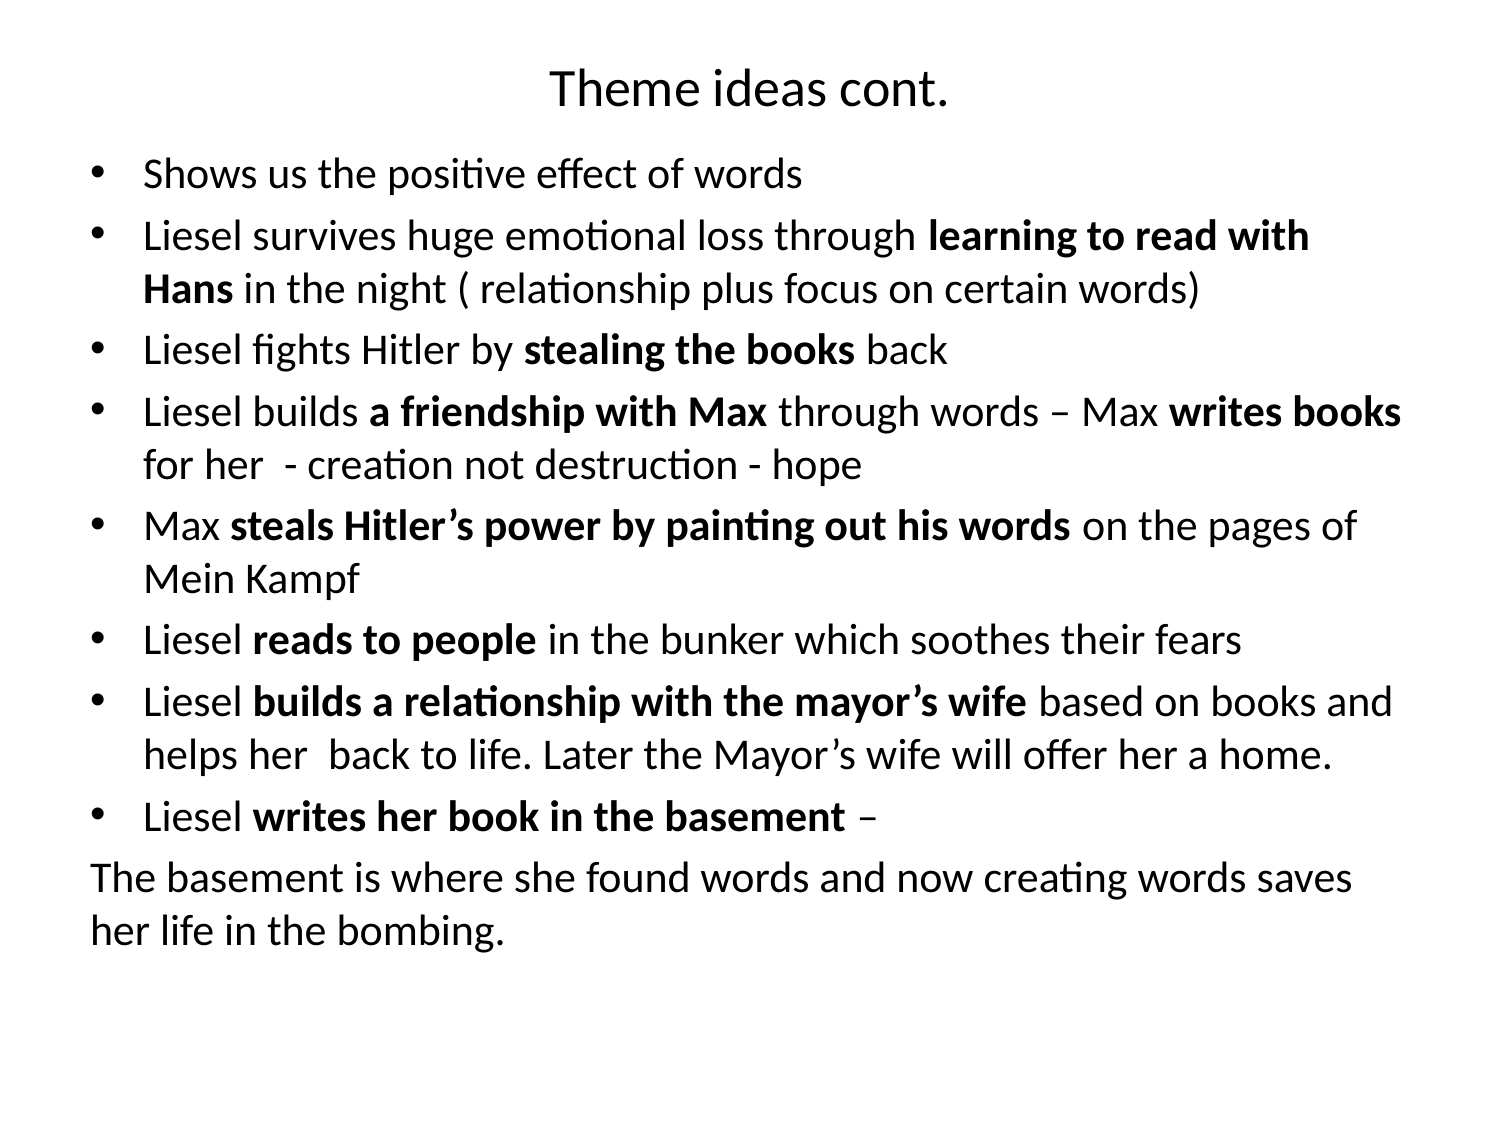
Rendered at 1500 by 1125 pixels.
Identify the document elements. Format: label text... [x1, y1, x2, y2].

title Theme ideas cont. [75, 45, 1425, 126]
list Shows us the positive effect of words Liesel survives huge emotional loss through learning to read with Hans in the night ( relationship plus focus on certain words) Liesel fights Hitler by stealing the books back Liesel builds a friendship with Max through words – Max writes books for her - creation not destruction - hope Max steals Hitler’s power by painting out his words on the pages of Mein Kampf Liesel reads to people in the bunker which soothes their fears Liesel builds a relationship with the mayor’s wife based on books and helps her back to life. Later the Mayor’s wife will offer her a home. Liesel writes her book in the basement – The basement is where she found words and now creating words saves her life in the bombing. [75, 137, 1425, 1005]
